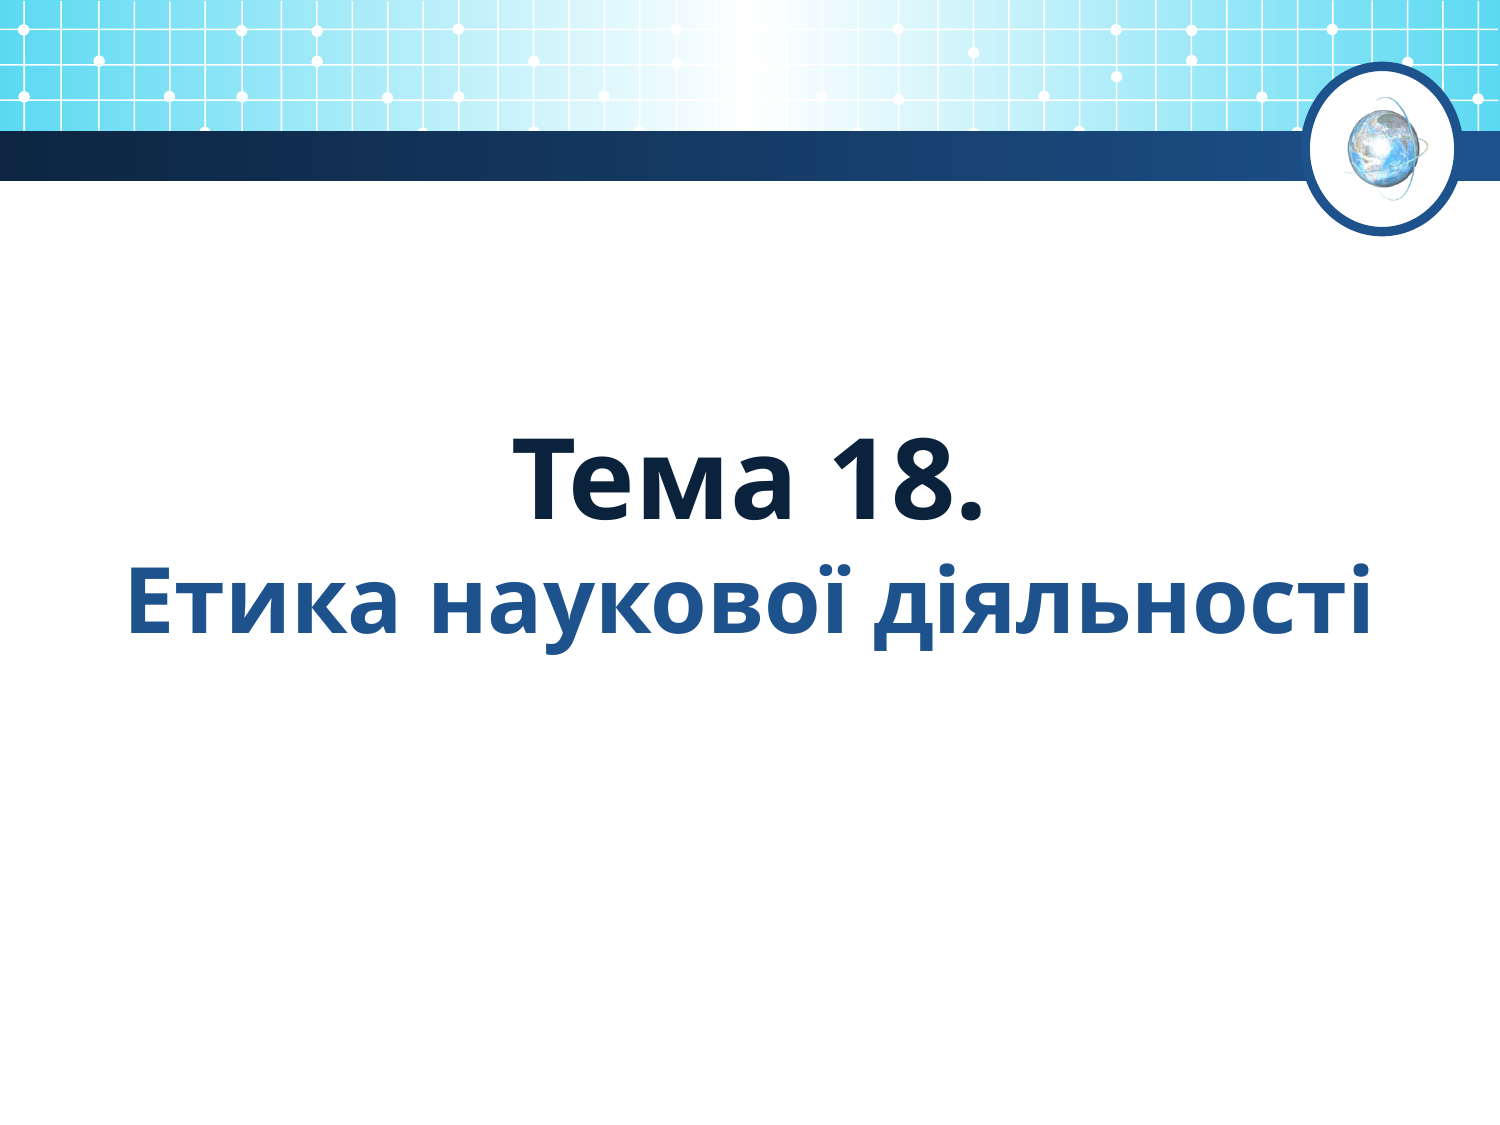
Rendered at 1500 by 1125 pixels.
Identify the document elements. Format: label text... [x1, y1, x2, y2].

title Тема 18. Етика наукової діяльності [0, 125, 1500, 934]
picture [1314, 72, 1450, 125]
